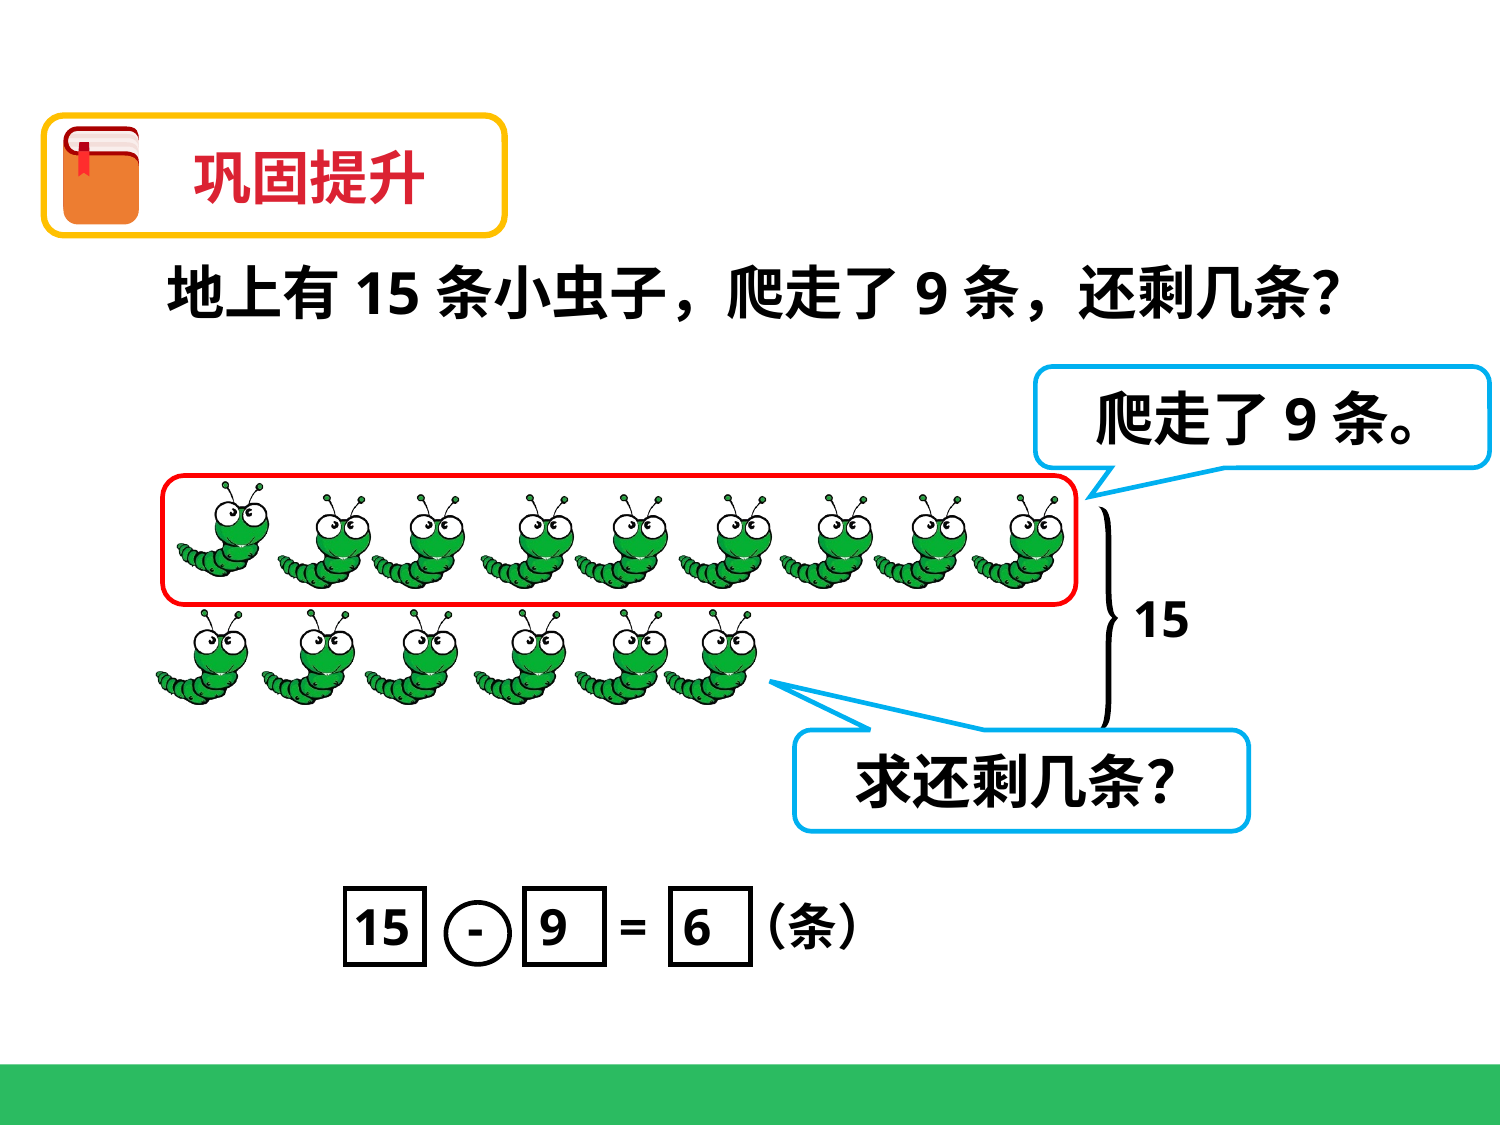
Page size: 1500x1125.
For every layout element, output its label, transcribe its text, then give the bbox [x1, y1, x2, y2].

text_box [172, 476, 1076, 593]
text_box 求还剩几条？ [769, 680, 1250, 833]
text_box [151, 604, 769, 709]
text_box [344, 888, 936, 965]
text_box [1098, 506, 1119, 728]
text_box [161, 478, 1075, 606]
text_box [43, 115, 505, 236]
text_box 15 [338, 888, 343, 964]
text_box 地上有15条小虫子，爬走了9条，还剩几条？ [151, 235, 1349, 335]
text_box 15 [1118, 580, 1232, 656]
text_box 爬走了9条。 [1034, 365, 1491, 499]
